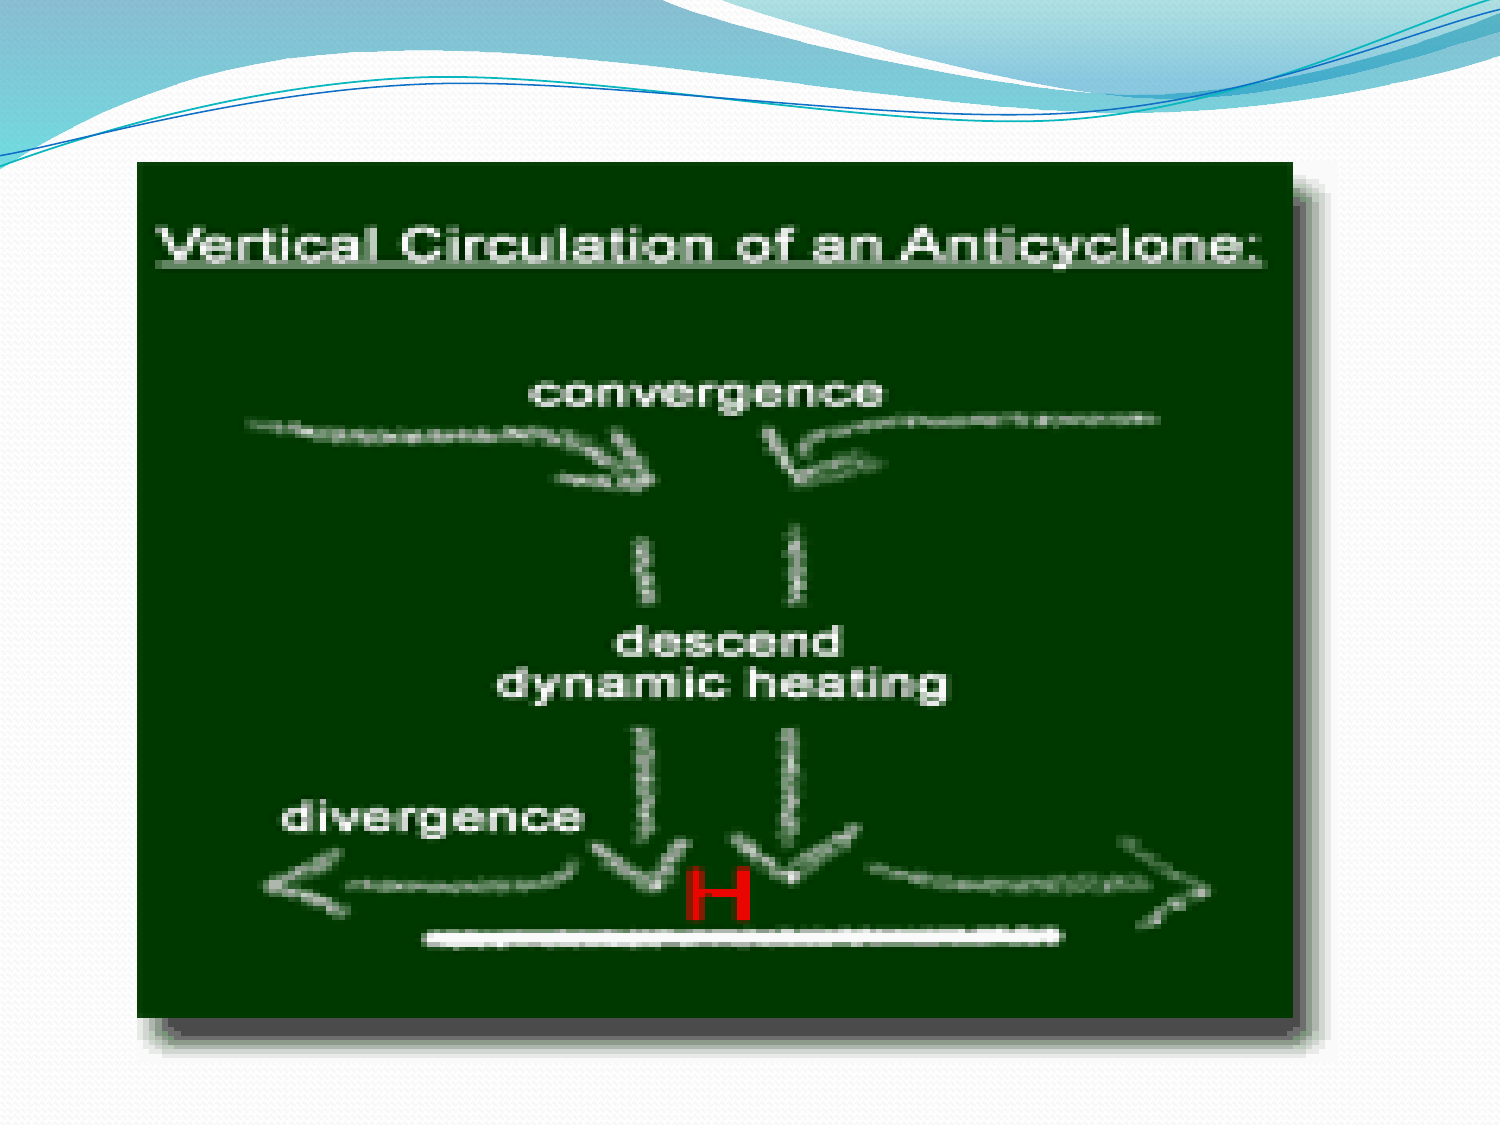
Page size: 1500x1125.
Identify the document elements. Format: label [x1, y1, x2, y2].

picture [137, 162, 1338, 1063]
